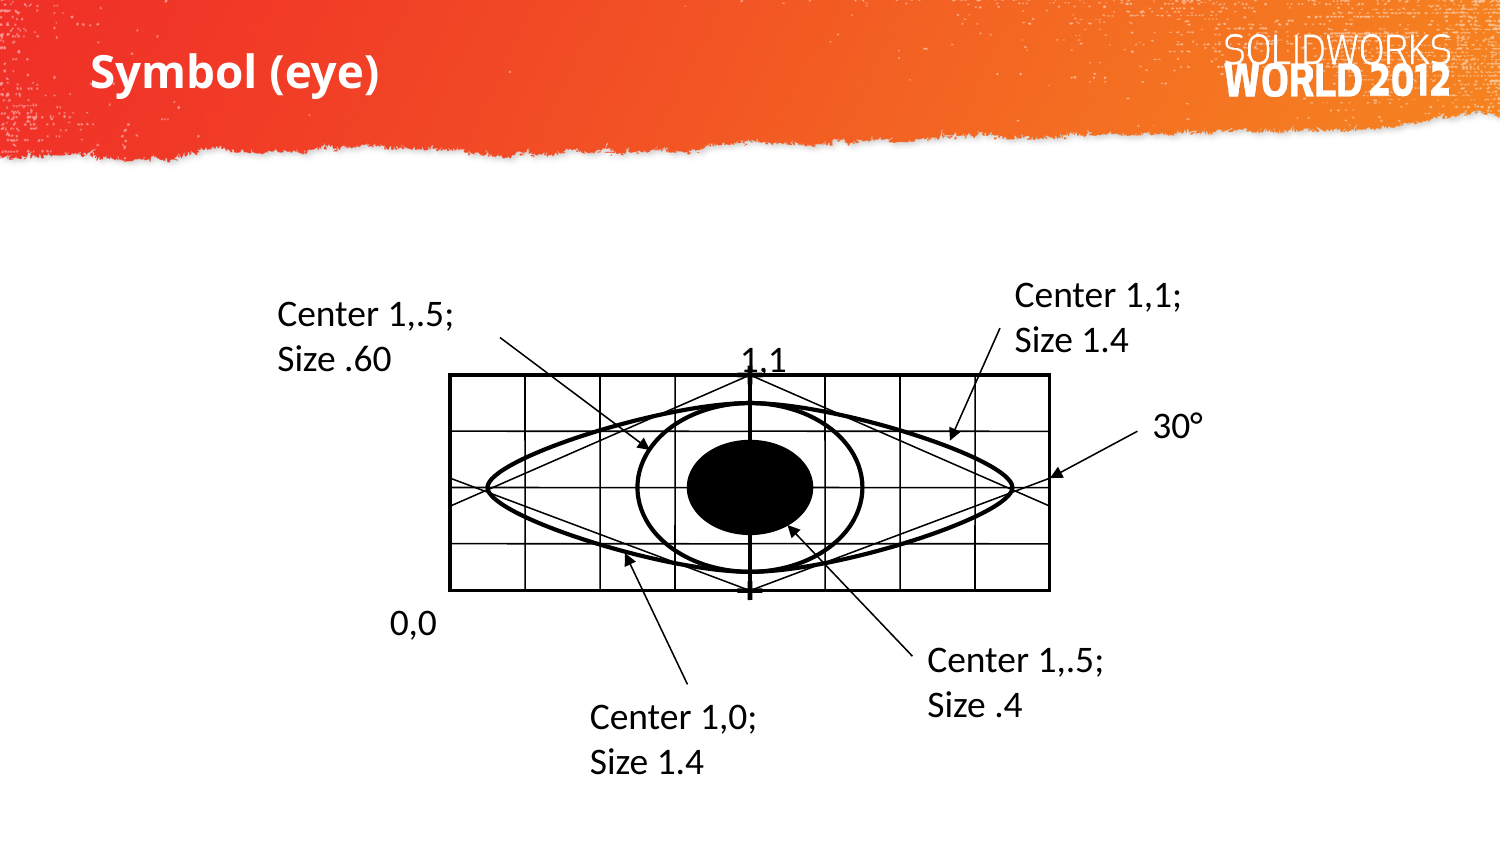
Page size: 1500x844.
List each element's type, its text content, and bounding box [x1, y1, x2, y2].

text_box [624, 553, 688, 685]
text_box [627, 553, 675, 591]
text_box [909, 518, 975, 543]
text_box [601, 546, 642, 591]
title Symbol (eye) [75, 18, 1163, 122]
text_box [687, 440, 813, 535]
text_box [976, 432, 1050, 487]
picture [0, 0, 1500, 844]
text_box [976, 375, 1050, 431]
text_box [774, 557, 822, 571]
text_box [976, 488, 1050, 543]
text_box [901, 544, 975, 591]
text_box [526, 432, 591, 457]
text_box Center 1,1; Size 1.4 [999, 262, 1238, 368]
text_box [901, 375, 975, 431]
text_box 1,1 [724, 328, 813, 388]
text_box [787, 525, 912, 656]
text_box [749, 564, 825, 591]
text_box [976, 544, 1050, 591]
text_box [526, 544, 600, 591]
text_box [826, 545, 900, 591]
text_box [601, 375, 675, 425]
text_box Center 1,.5; Size .60 [262, 281, 500, 386]
text_box [500, 337, 650, 451]
text_box [601, 415, 615, 429]
text_box [774, 404, 1013, 563]
text_box [637, 403, 863, 572]
text_box [676, 564, 749, 591]
text_box [526, 375, 600, 431]
text_box 30° [1137, 393, 1313, 454]
text_box [1050, 431, 1137, 479]
text_box [949, 330, 999, 441]
text_box [526, 518, 591, 543]
text_box [487, 425, 726, 571]
text_box [749, 375, 825, 411]
text_box [449, 375, 525, 591]
text_box Center 1,.5; Size .4 [912, 628, 1150, 733]
text_box [676, 375, 749, 411]
text_box 0,0 [374, 590, 463, 651]
text_box [826, 375, 900, 430]
text_box [618, 404, 725, 448]
text_box [909, 432, 975, 457]
text_box Center 1,0; Size 1.4 [574, 684, 813, 790]
